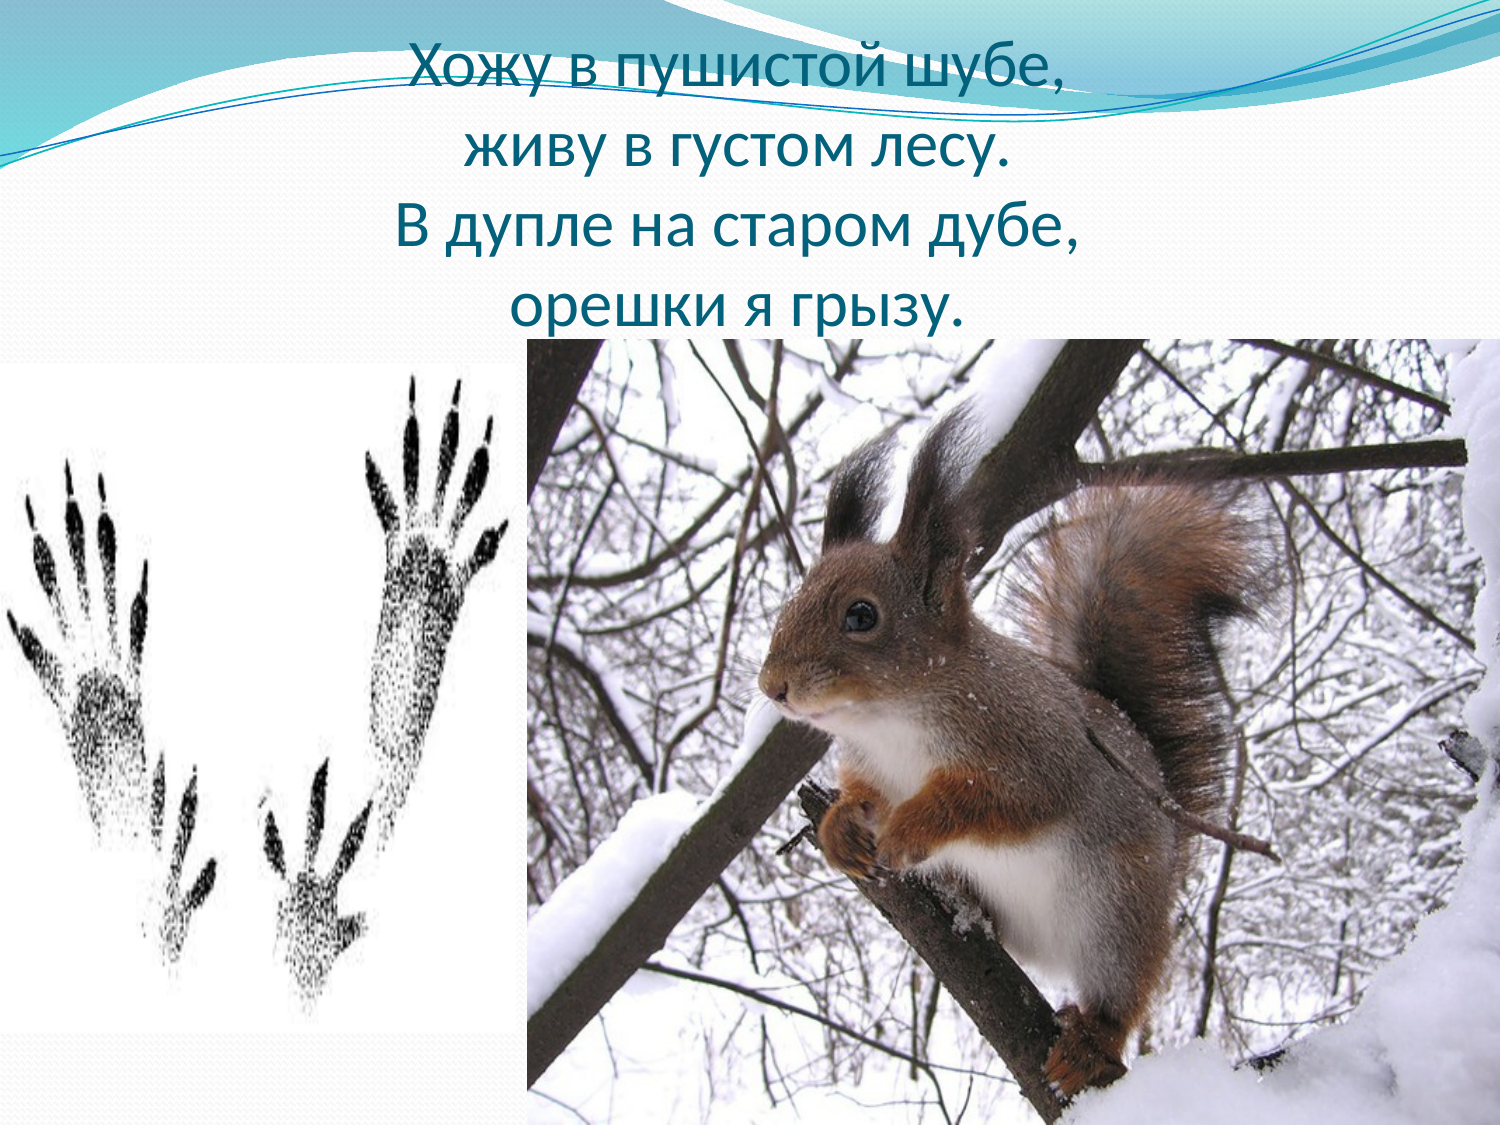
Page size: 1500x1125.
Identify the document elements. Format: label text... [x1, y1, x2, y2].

picture [0, 363, 516, 1032]
picture [527, 339, 1500, 1125]
title Хожу в пушистой шубе, живу в густом лесу. В дупле на старом дубе, орешки я грызу. [0, 115, 1477, 340]
